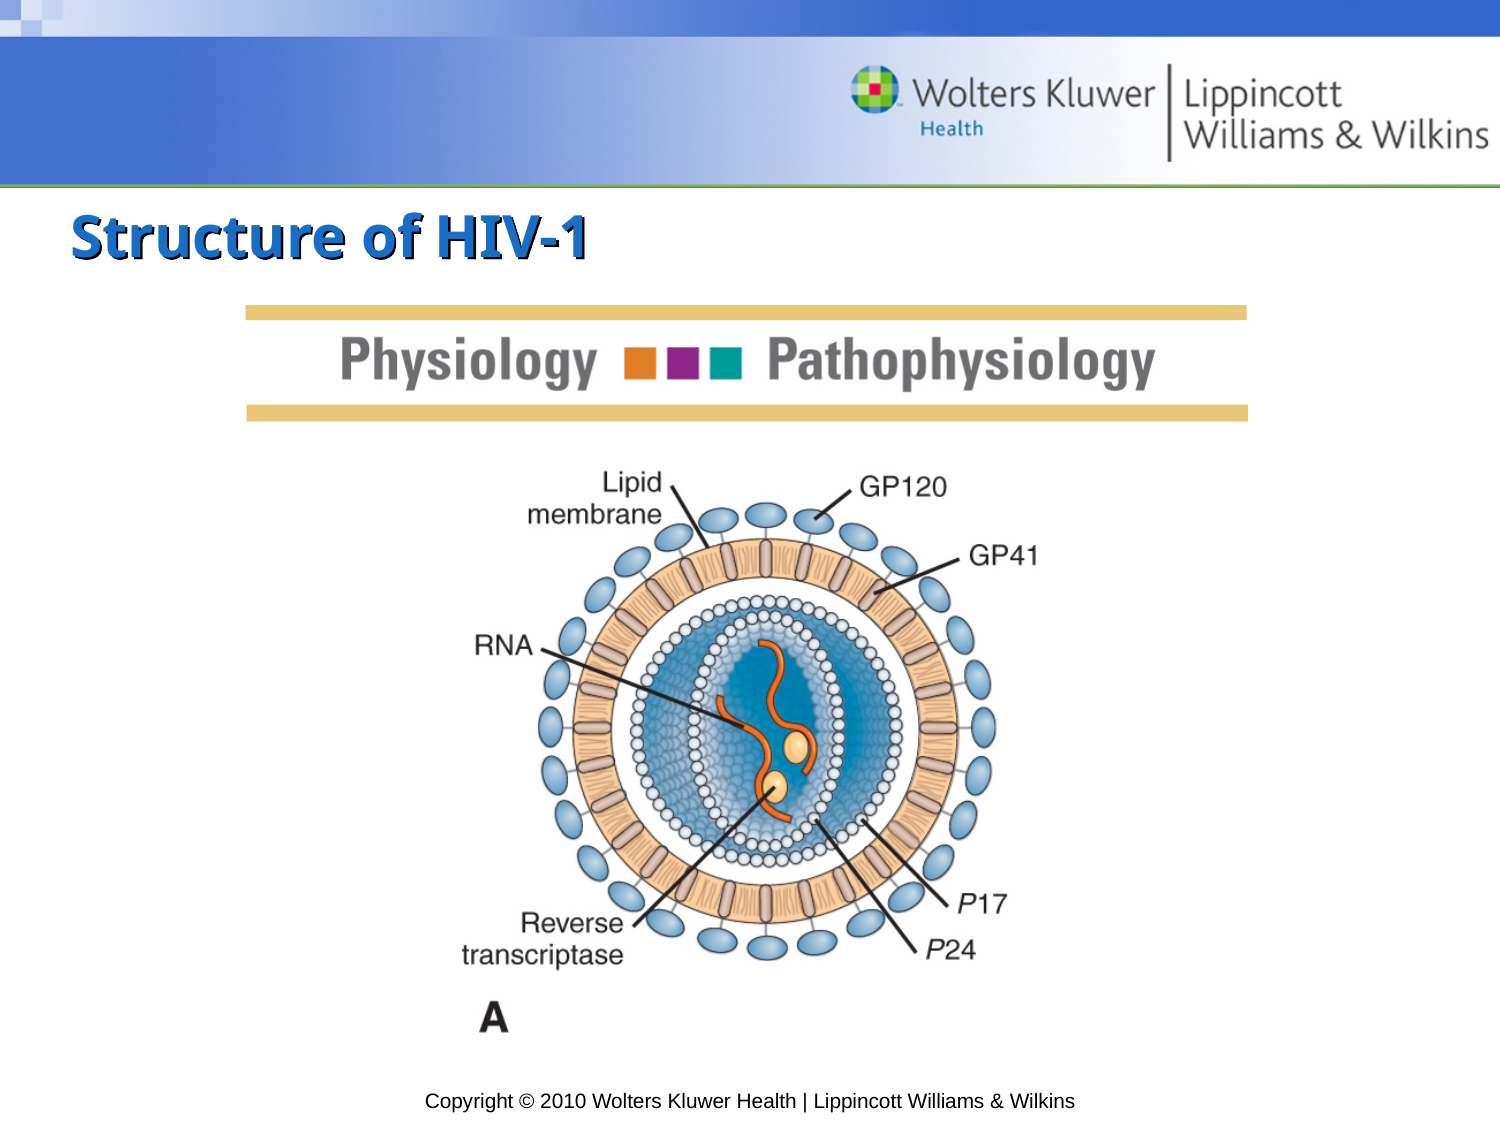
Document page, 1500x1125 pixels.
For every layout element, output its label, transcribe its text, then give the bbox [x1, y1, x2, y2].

title Structure of HIV-1 [70, 206, 1470, 270]
picture [244, 305, 1256, 424]
picture [462, 467, 1038, 1036]
picture [0, 0, 1500, 188]
